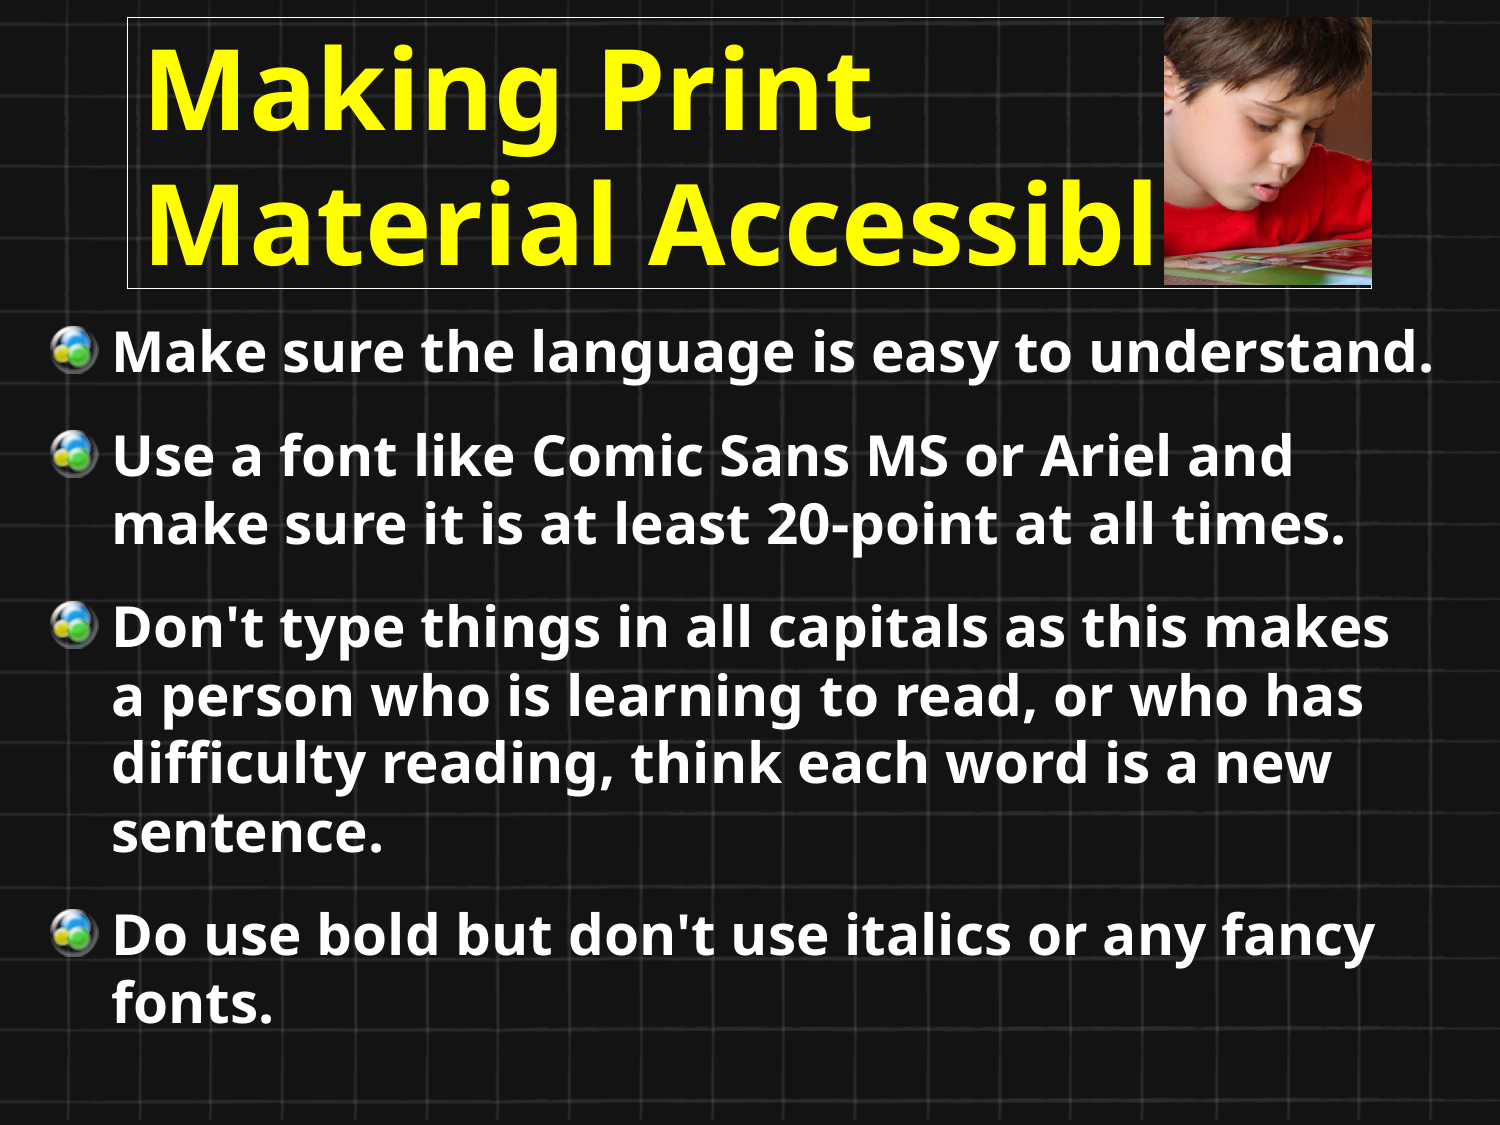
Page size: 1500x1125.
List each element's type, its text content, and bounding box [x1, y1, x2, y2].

list Make sure the language is easy to understand. Use a font like Comic Sans MS or Ariel and make sure it is at least 20-point at all times. Don't type things in all capitals as this makes a person who is learning to read, or who has difficulty reading, think each word is a new sentence. Do use bold but don't use italics or any fancy fonts. [35, 308, 1456, 1067]
title Making Print Material Accessible [127, 17, 1141, 289]
picture [0, 0, 1500, 1125]
